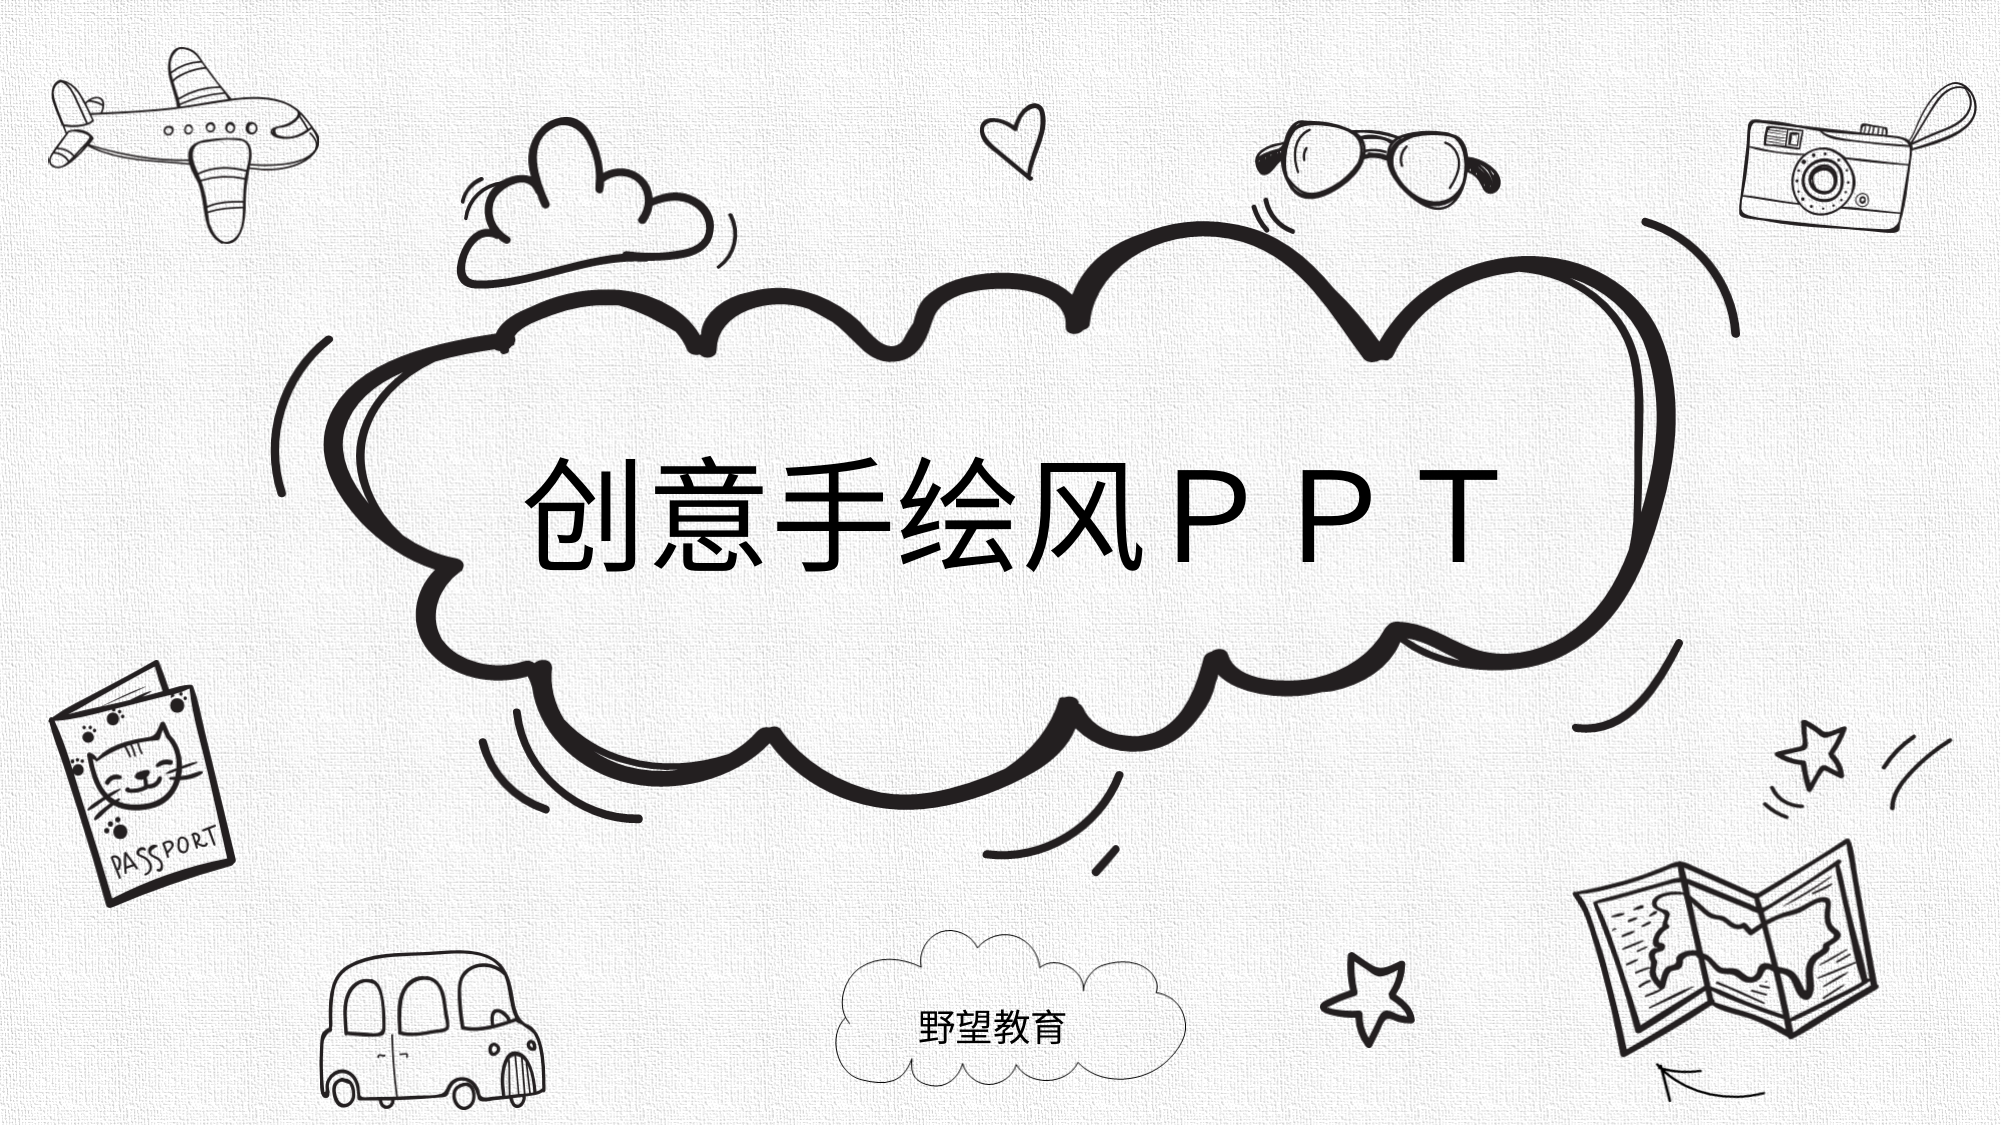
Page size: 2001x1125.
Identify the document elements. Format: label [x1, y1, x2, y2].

picture [0, 0, 2001, 1125]
text_box [456, 116, 738, 289]
text_box [981, 770, 1124, 877]
text_box [478, 708, 643, 825]
